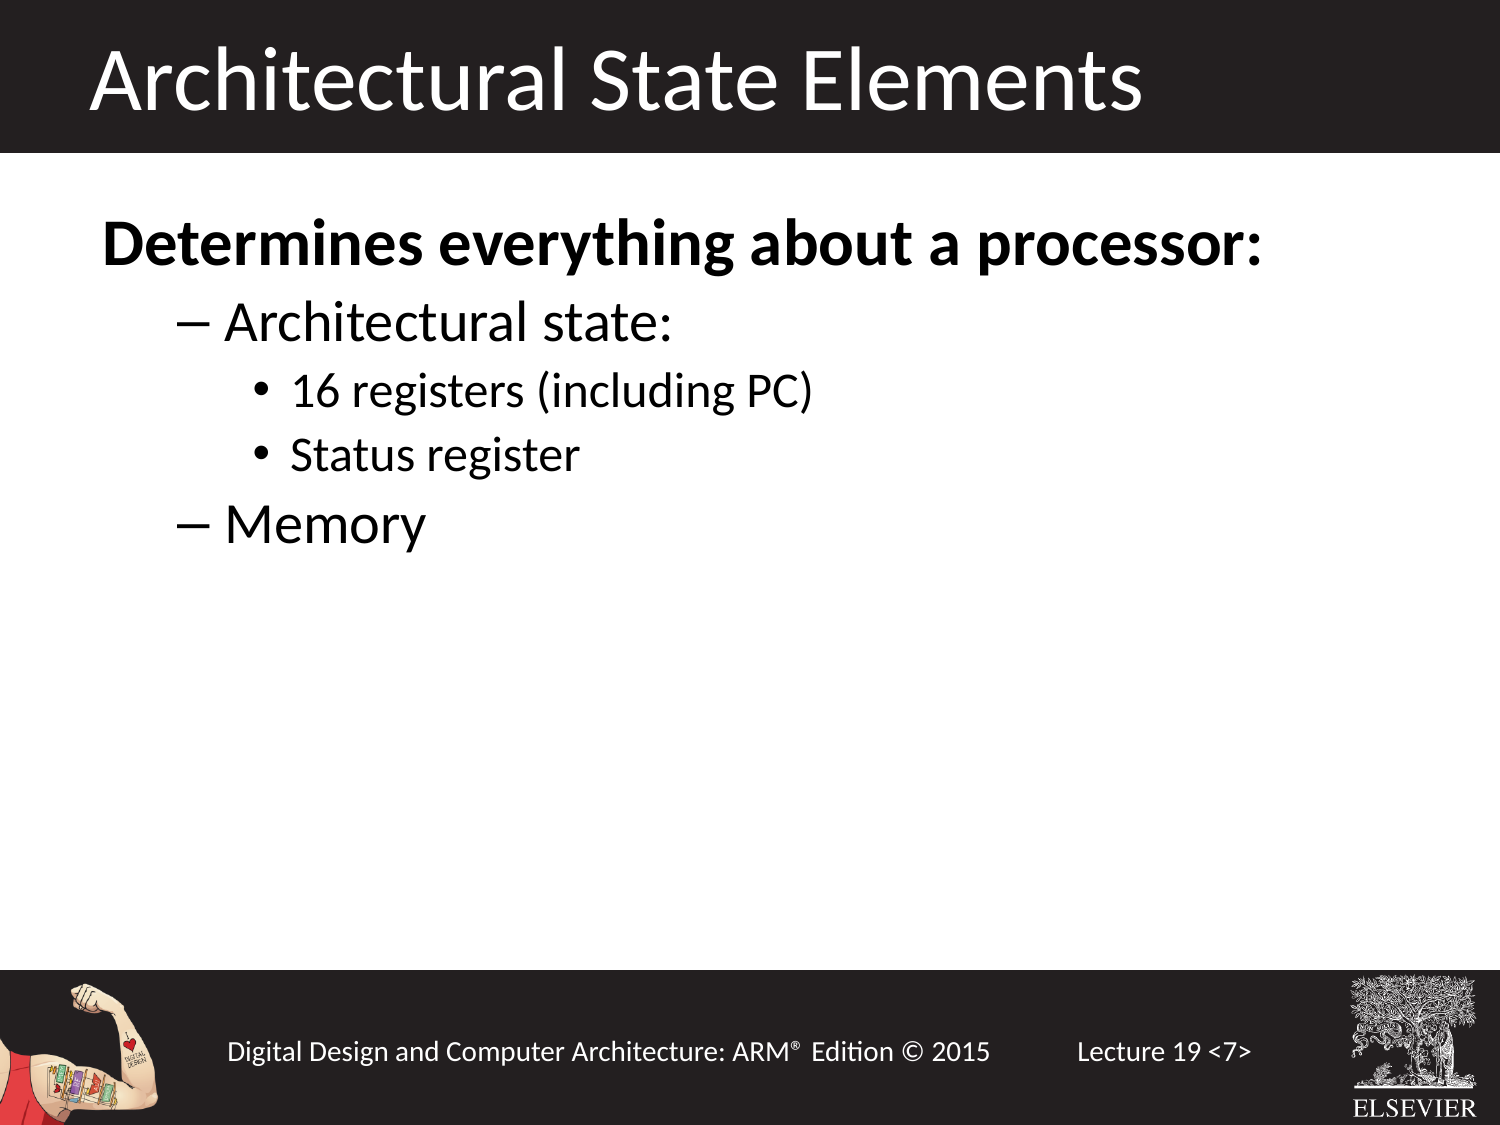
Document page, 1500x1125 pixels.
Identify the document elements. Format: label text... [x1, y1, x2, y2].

picture [1350, 974, 1477, 1117]
text_box Architectural State Elements [75, 11, 1375, 136]
picture [0, 979, 163, 1125]
list Determines everything about a processor: Architectural state: 16 registers (including PC) Status register Memory [87, 200, 1350, 1013]
